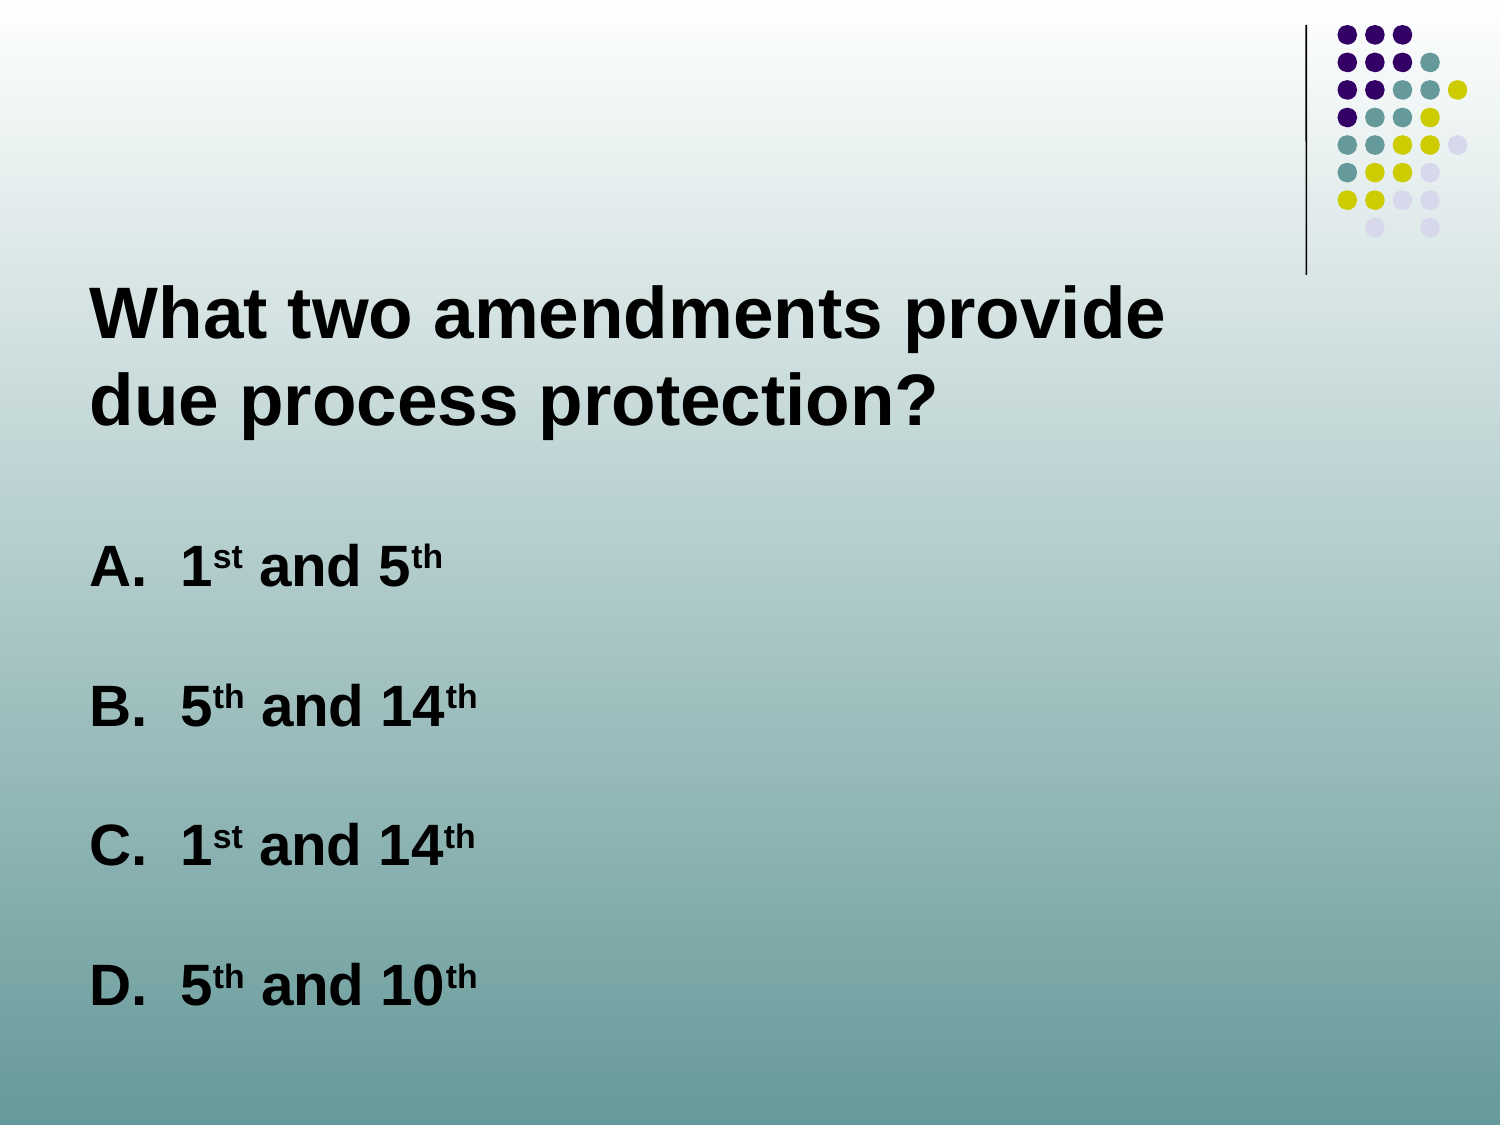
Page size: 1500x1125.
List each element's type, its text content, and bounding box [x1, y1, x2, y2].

text_box What two amendments provide due process protection? A. 1st and 5th B. 5th and 14th C. 1st and 14th D. 5th and 10th [75, 899, 1313, 1113]
